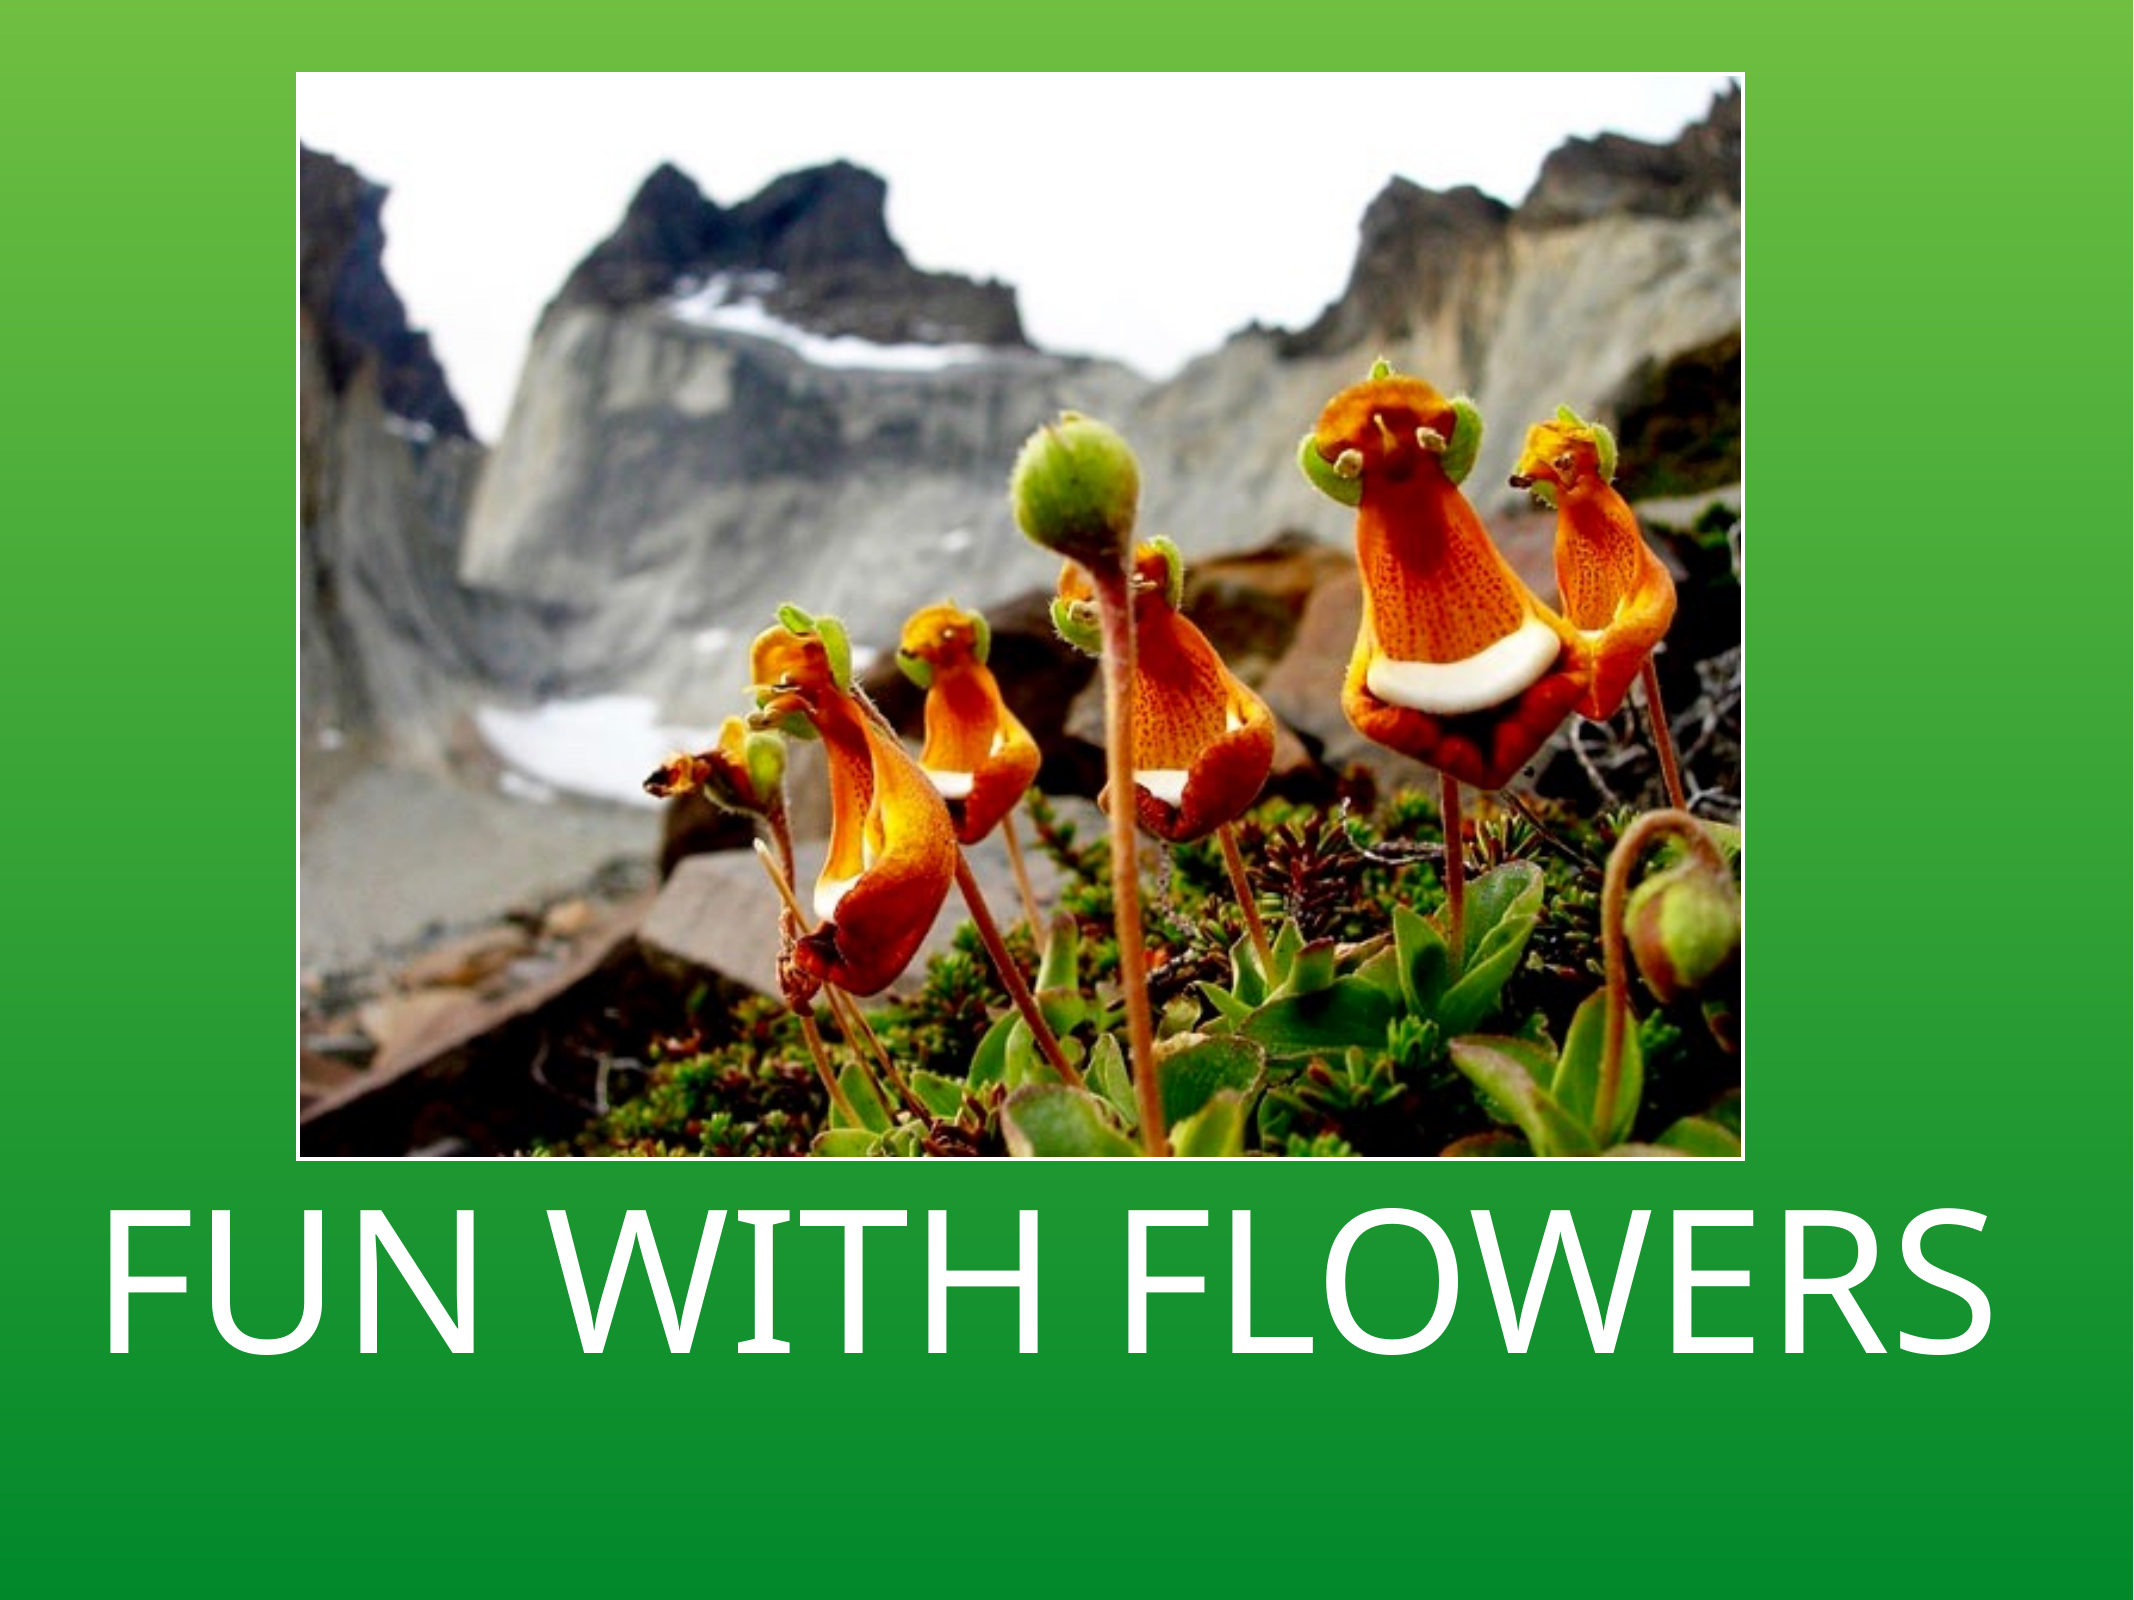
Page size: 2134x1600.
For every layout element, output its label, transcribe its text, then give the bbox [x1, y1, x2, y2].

list FUN WITH FLOWERS [71, 1147, 2021, 1401]
picture [299, 75, 1742, 1158]
